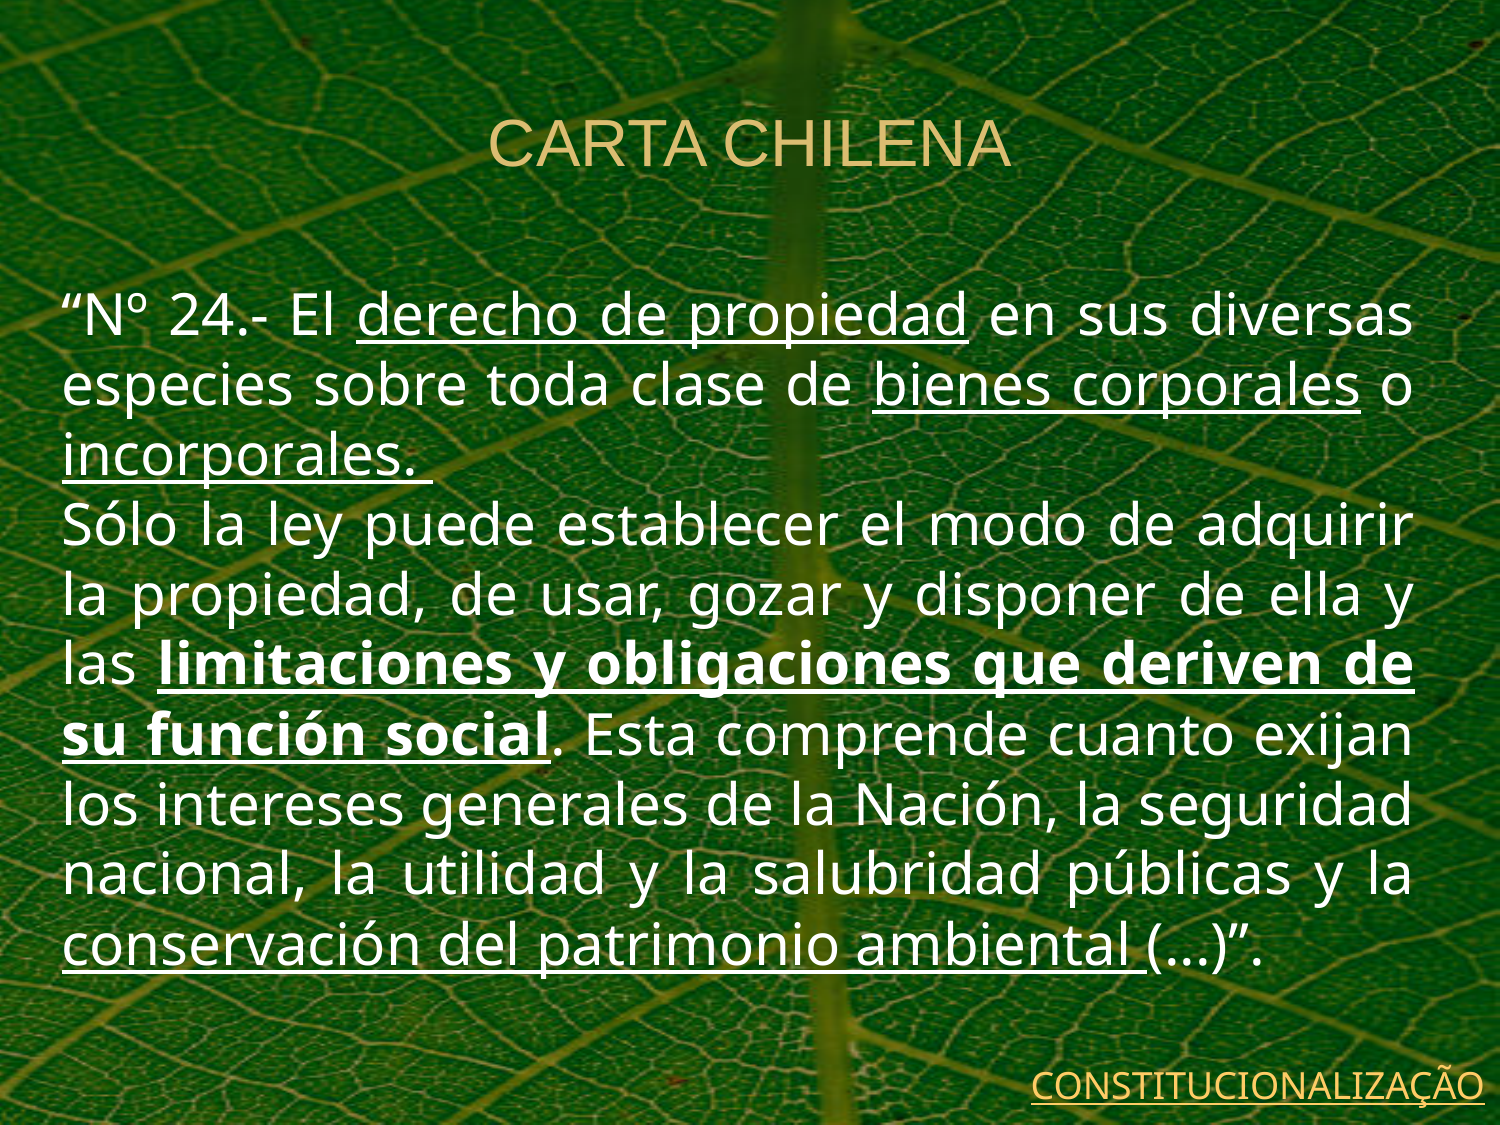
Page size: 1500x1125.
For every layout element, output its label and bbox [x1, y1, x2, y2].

list [0, 0, 1500, 1125]
